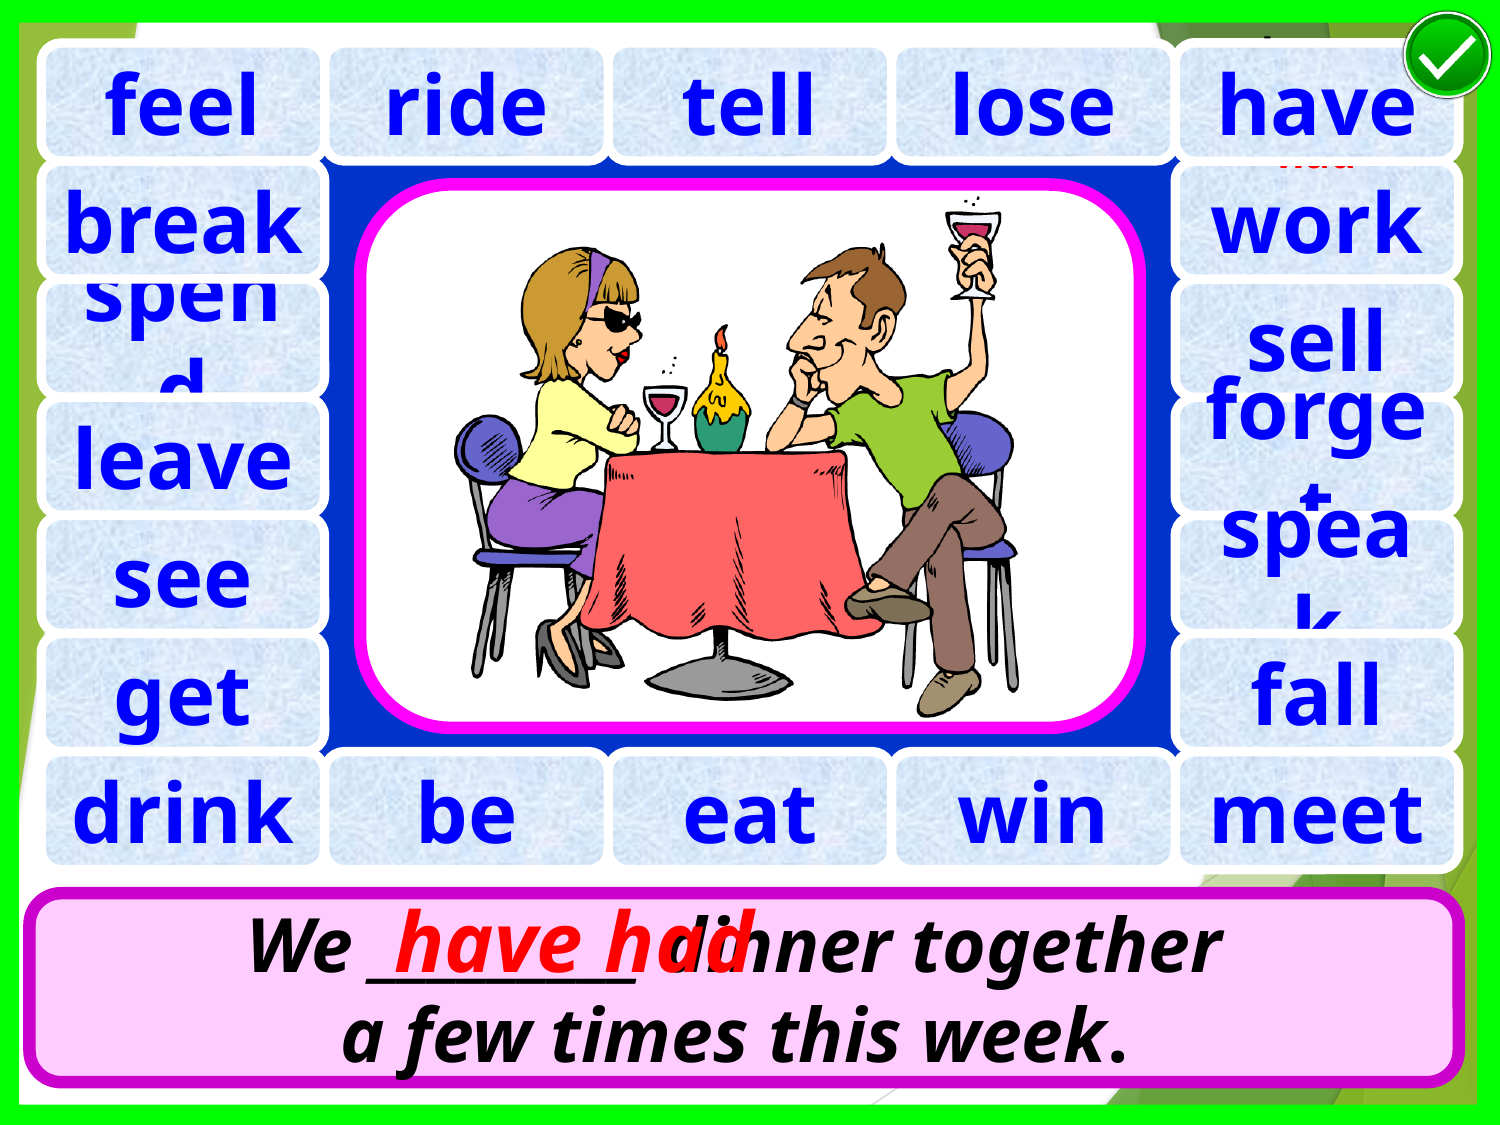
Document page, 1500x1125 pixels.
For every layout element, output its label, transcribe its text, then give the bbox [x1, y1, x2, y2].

text_box lose [890, 41, 1175, 163]
text_box fall [1173, 631, 1461, 754]
text_box see [39, 513, 327, 633]
text_box win [890, 750, 1177, 872]
text_box eat [608, 750, 892, 872]
text_box [314, 151, 1186, 762]
picture [442, 195, 1023, 718]
text_box sell [1173, 277, 1461, 397]
text_box ride [325, 41, 610, 163]
text_box meet [1175, 752, 1461, 872]
text_box spend [39, 279, 327, 397]
text_box tell [608, 41, 892, 163]
text_box speak [1173, 514, 1461, 634]
text_box drink [39, 750, 324, 872]
text_box have [1173, 41, 1461, 163]
text_box We _________ dinner together a few times this week. [27, 891, 1461, 1085]
text_box break [39, 161, 327, 281]
text_box get [39, 631, 327, 751]
text_box be [323, 750, 610, 872]
picture [1399, 6, 1495, 103]
text_box [0, 0, 1500, 1125]
text_box [358, 182, 1142, 730]
text_box leave [39, 395, 327, 515]
text_box work [1173, 161, 1461, 279]
text_box have had [336, 881, 774, 997]
text_box feel [39, 41, 327, 163]
text_box forget [1173, 395, 1461, 515]
